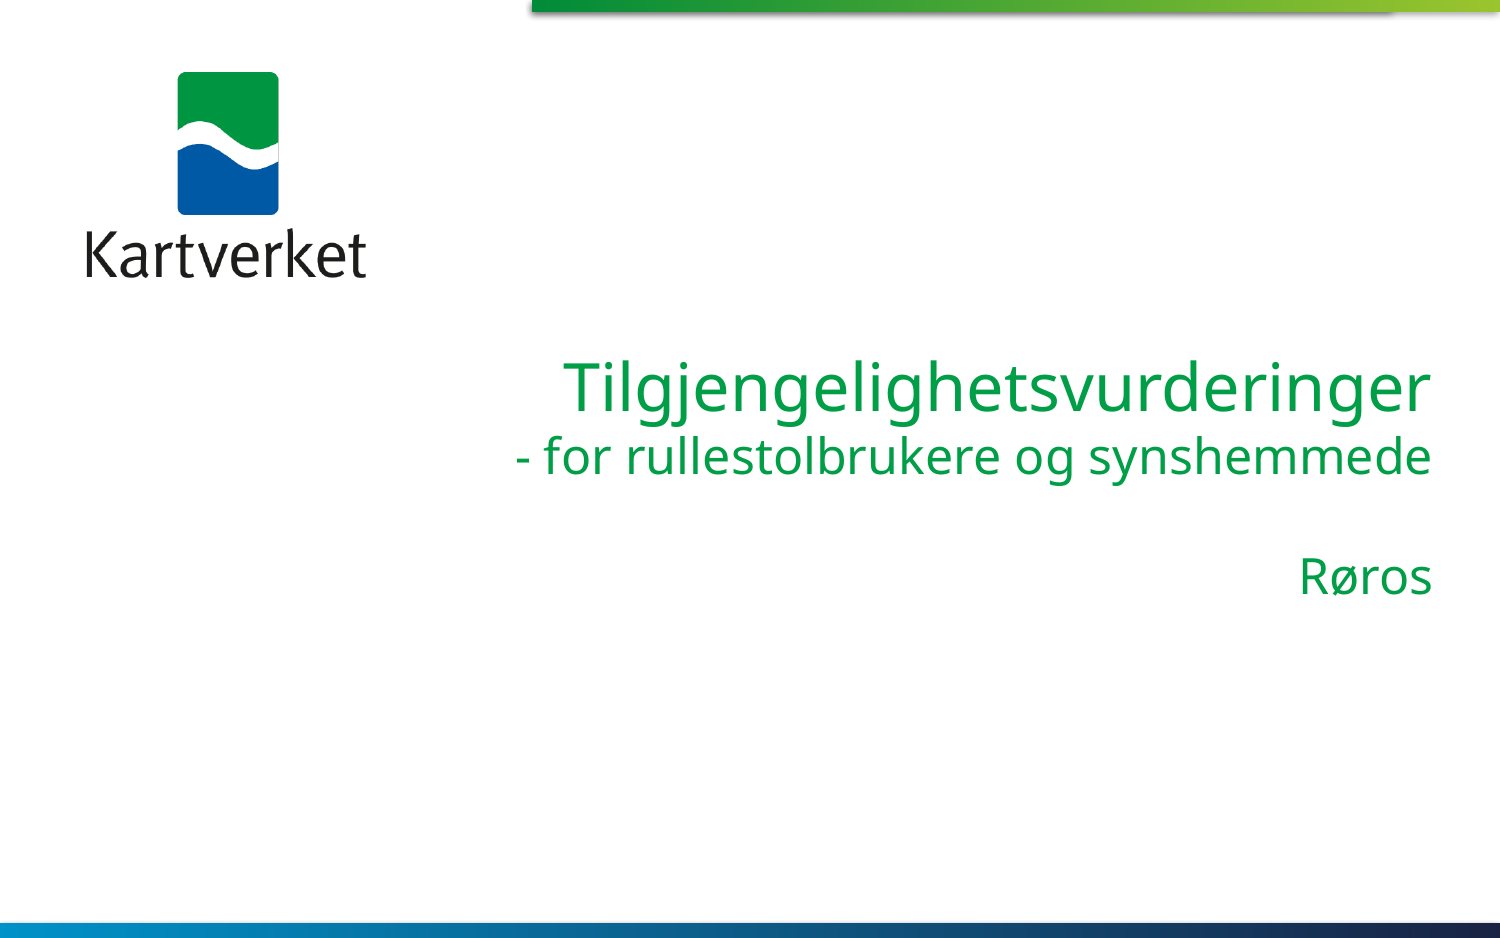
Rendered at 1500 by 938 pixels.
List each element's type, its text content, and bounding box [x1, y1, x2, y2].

text_box Tilgjengelighetsvurderinger - for rullestolbrukere og synshemmede Røros [66, 337, 1449, 613]
